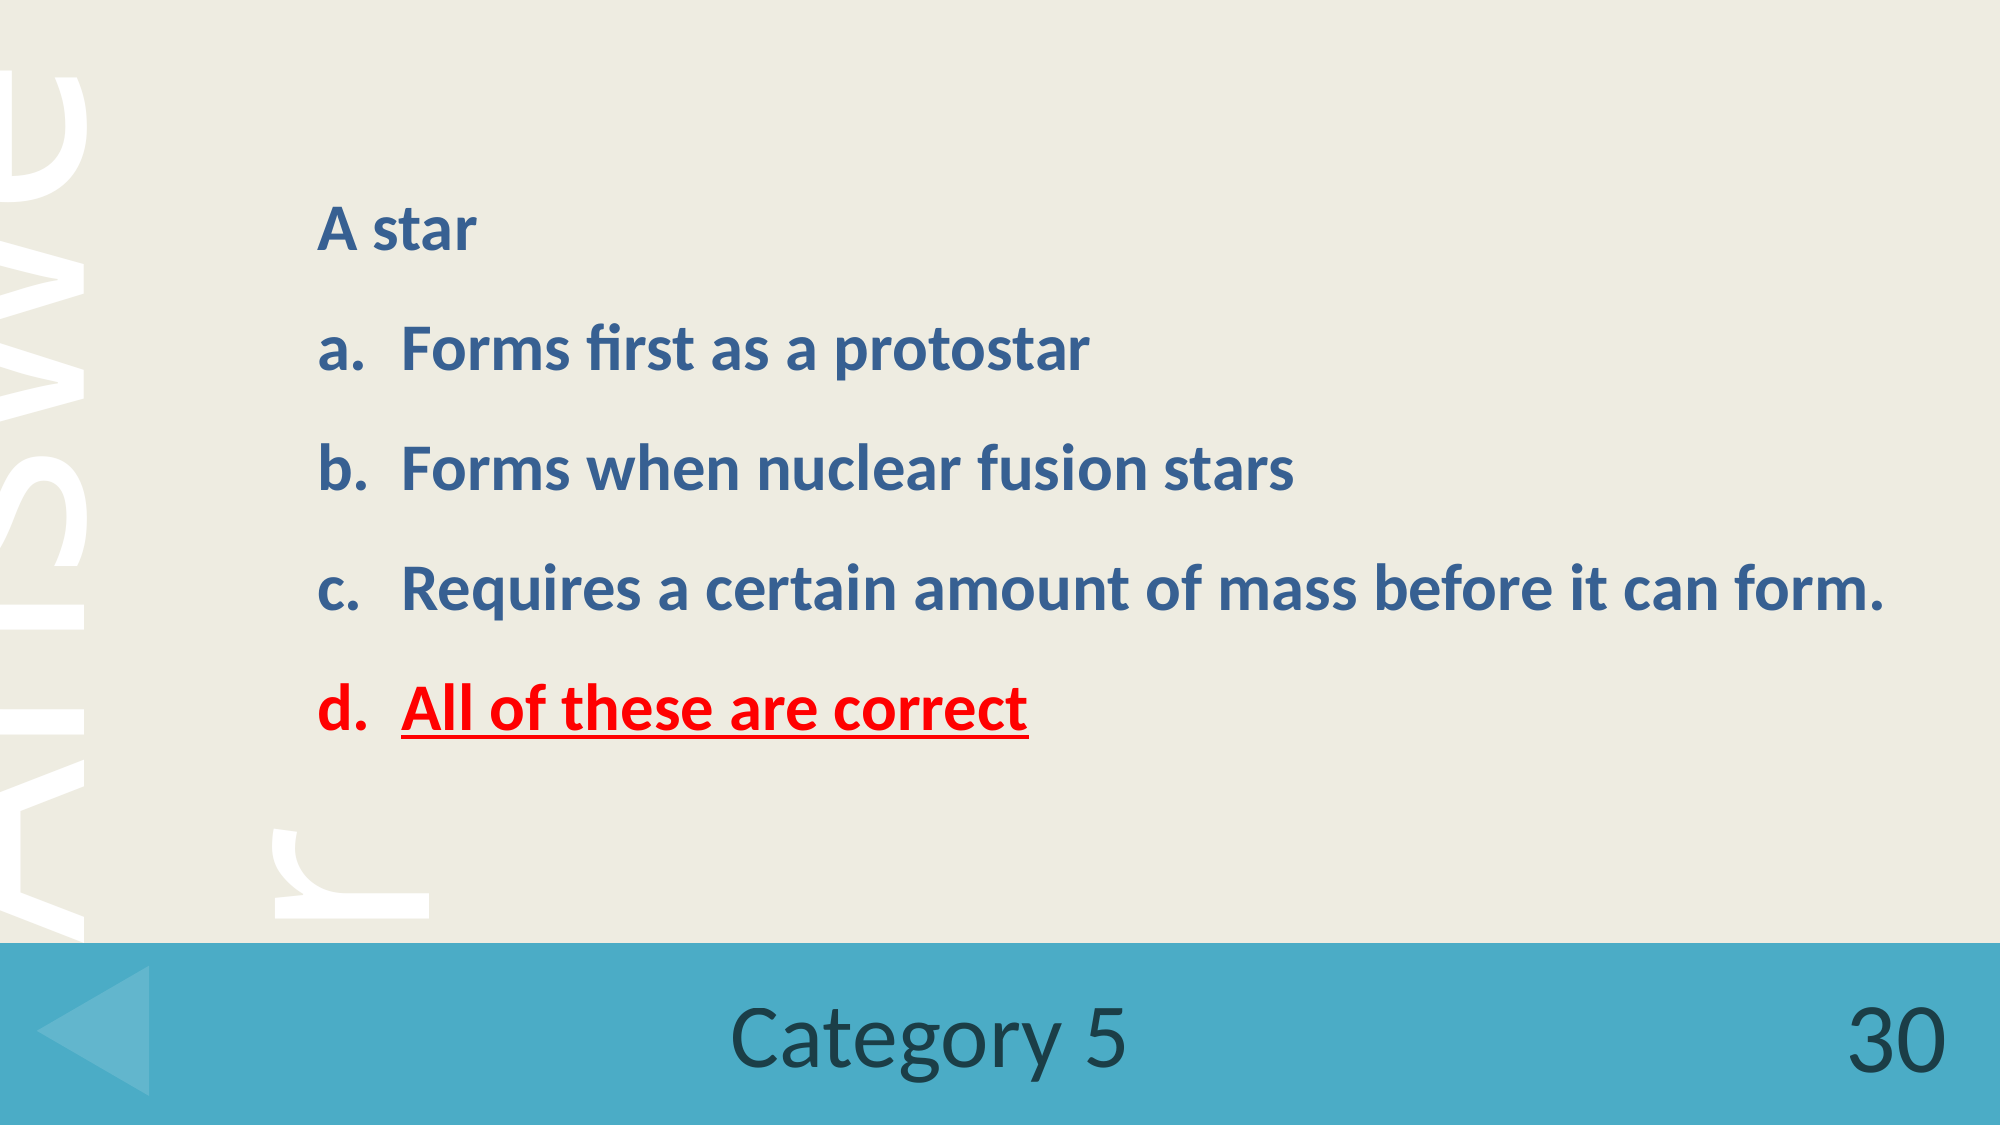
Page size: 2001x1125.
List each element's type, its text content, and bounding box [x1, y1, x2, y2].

title Category 5 [30, 937, 1831, 1125]
list A star Forms first as a protostar Forms when nuclear fusion stars Requires a certain amount of mass before it can form. All of these are correct [302, 99, 1943, 908]
list 30 [1831, 967, 1963, 1097]
